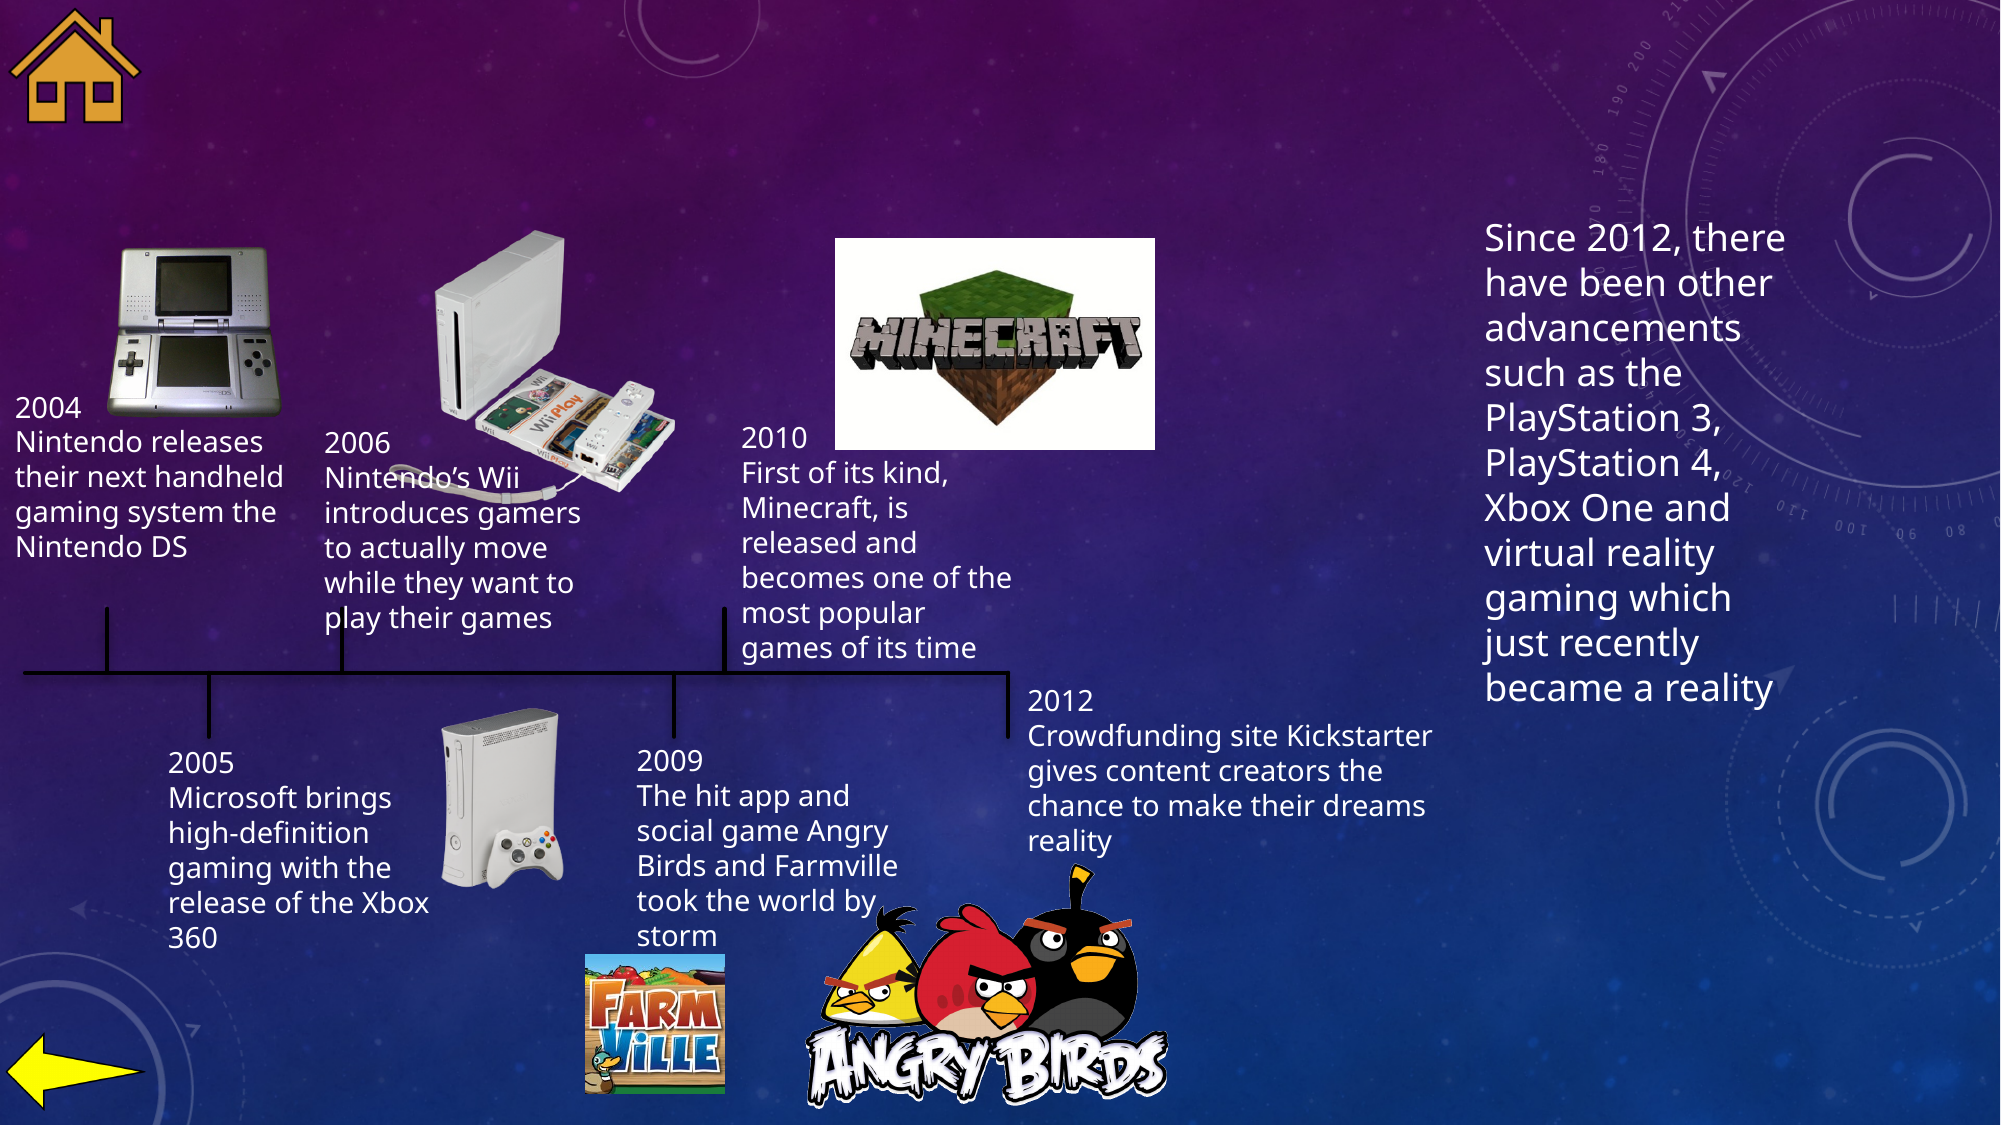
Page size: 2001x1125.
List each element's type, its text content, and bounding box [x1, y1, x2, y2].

text_box 2005 Microsoft brings high-definition gaming with the release of the Xbox 360 [153, 736, 466, 962]
text_box 2012 Crowdfunding site Kickstarter gives content creators the chance to make their dreams reality [1012, 674, 1470, 865]
text_box 2009 The hit app and social game Angry Birds and Farmville took the world by storm [621, 734, 935, 960]
text_box Since 2012, there have been other advancements such as the PlayStation 3, PlayStation 4, Xbox One and virtual reality gaming which just recently became a reality [1469, 206, 1815, 717]
picture [0, 0, 2001, 1125]
text_box 2006 Nintendo’s Wii introduces gamers to actually move while they want to play their games [309, 416, 622, 642]
text_box 2004 Nintendo releases their next handheld gaming system the Nintendo DS [0, 381, 313, 572]
text_box 2010 First of its kind, Minecraft, is released and becomes one of the most popular games of its time [726, 412, 1039, 672]
